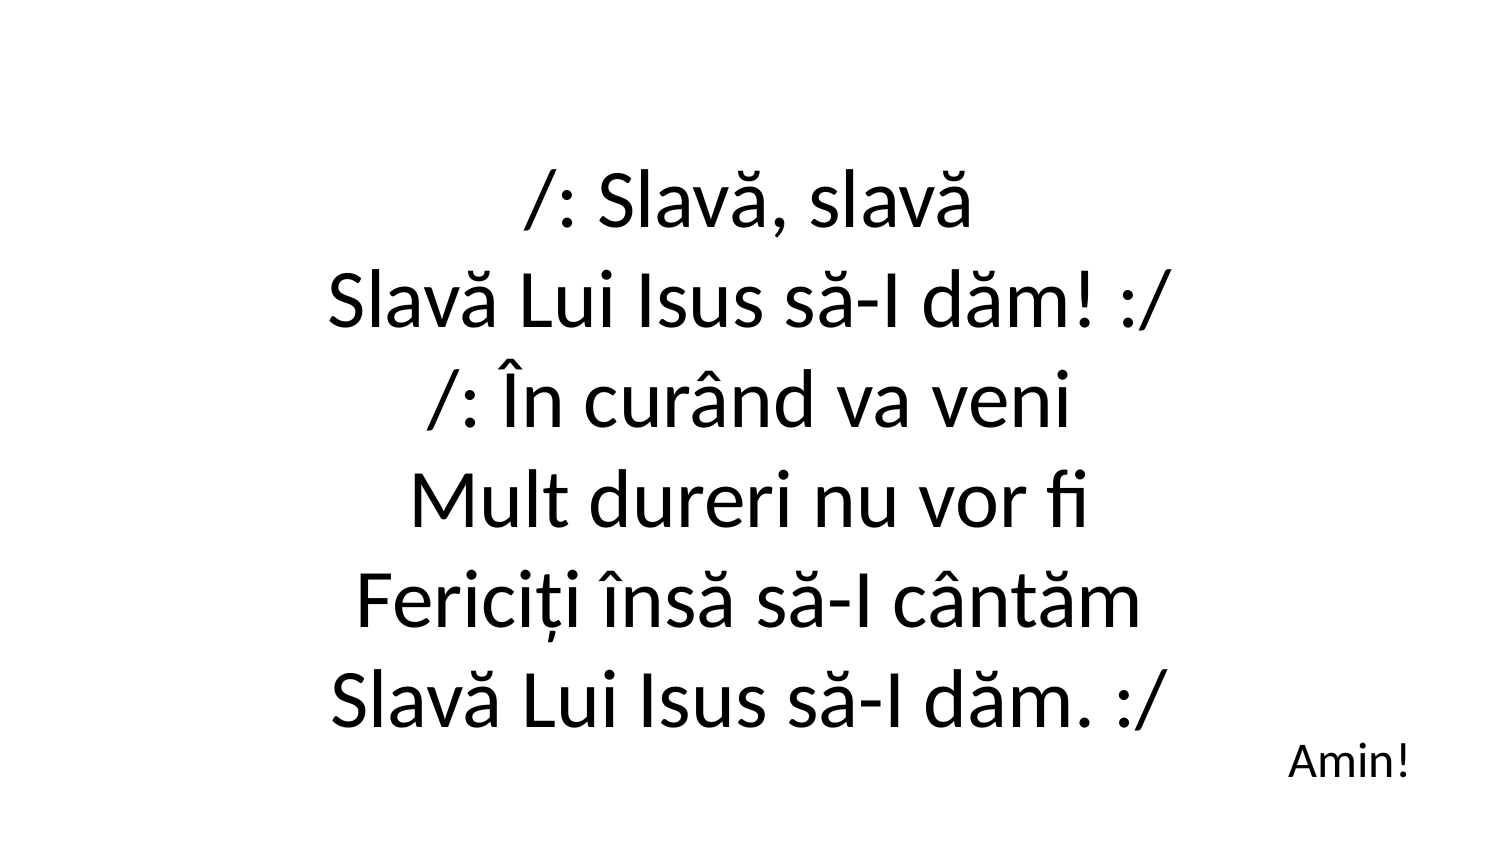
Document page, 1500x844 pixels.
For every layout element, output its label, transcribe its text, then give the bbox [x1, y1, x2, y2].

text_box /: Slavă, slavă Slavă Lui Isus să-I dăm! :/ /: În curând va veni Mult dureri nu vor fi Fericiți însă să-I cântăm Slavă Lui Isus să-I dăm. :/ [312, 92, 1187, 752]
text_box Amin! [1273, 674, 1427, 795]
